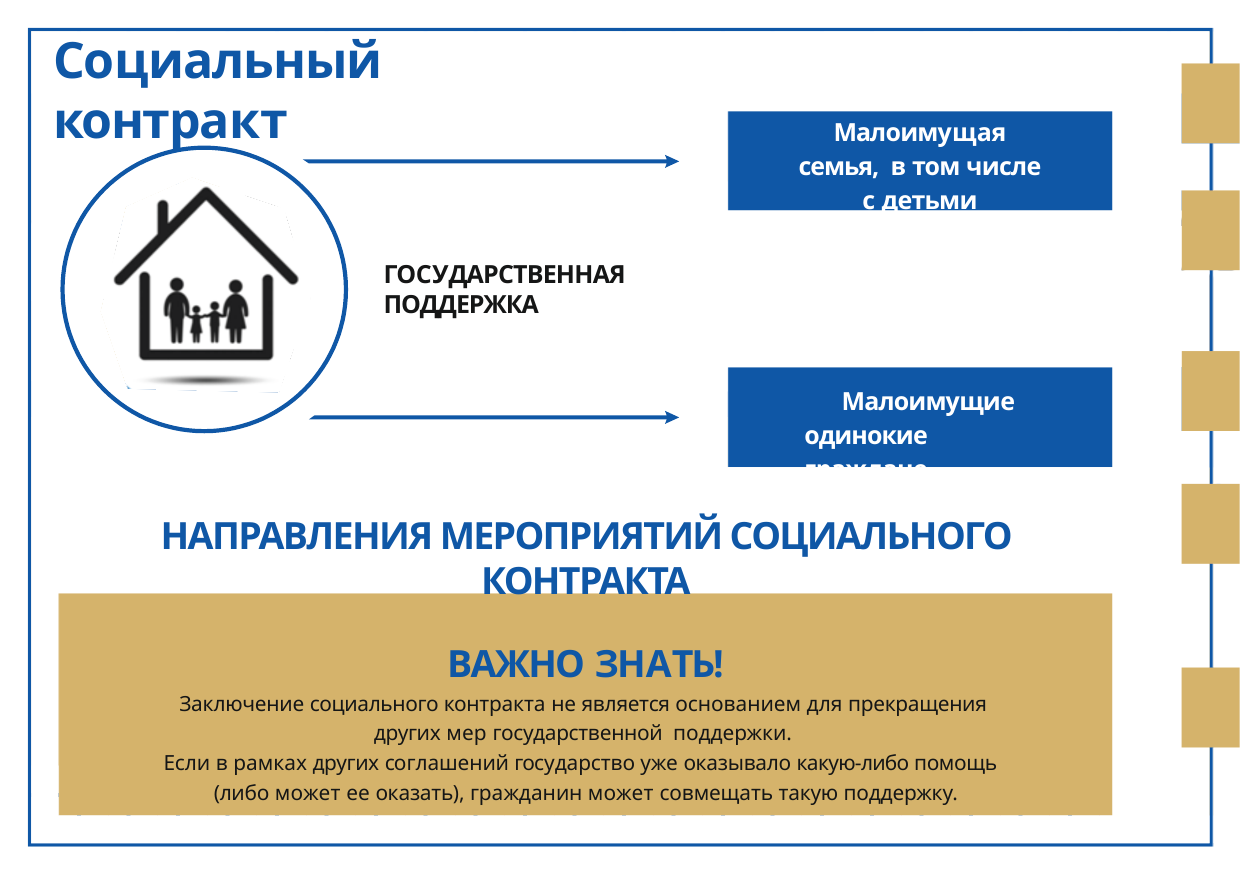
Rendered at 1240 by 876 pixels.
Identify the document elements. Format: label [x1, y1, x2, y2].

text_box [26, 27, 1240, 848]
